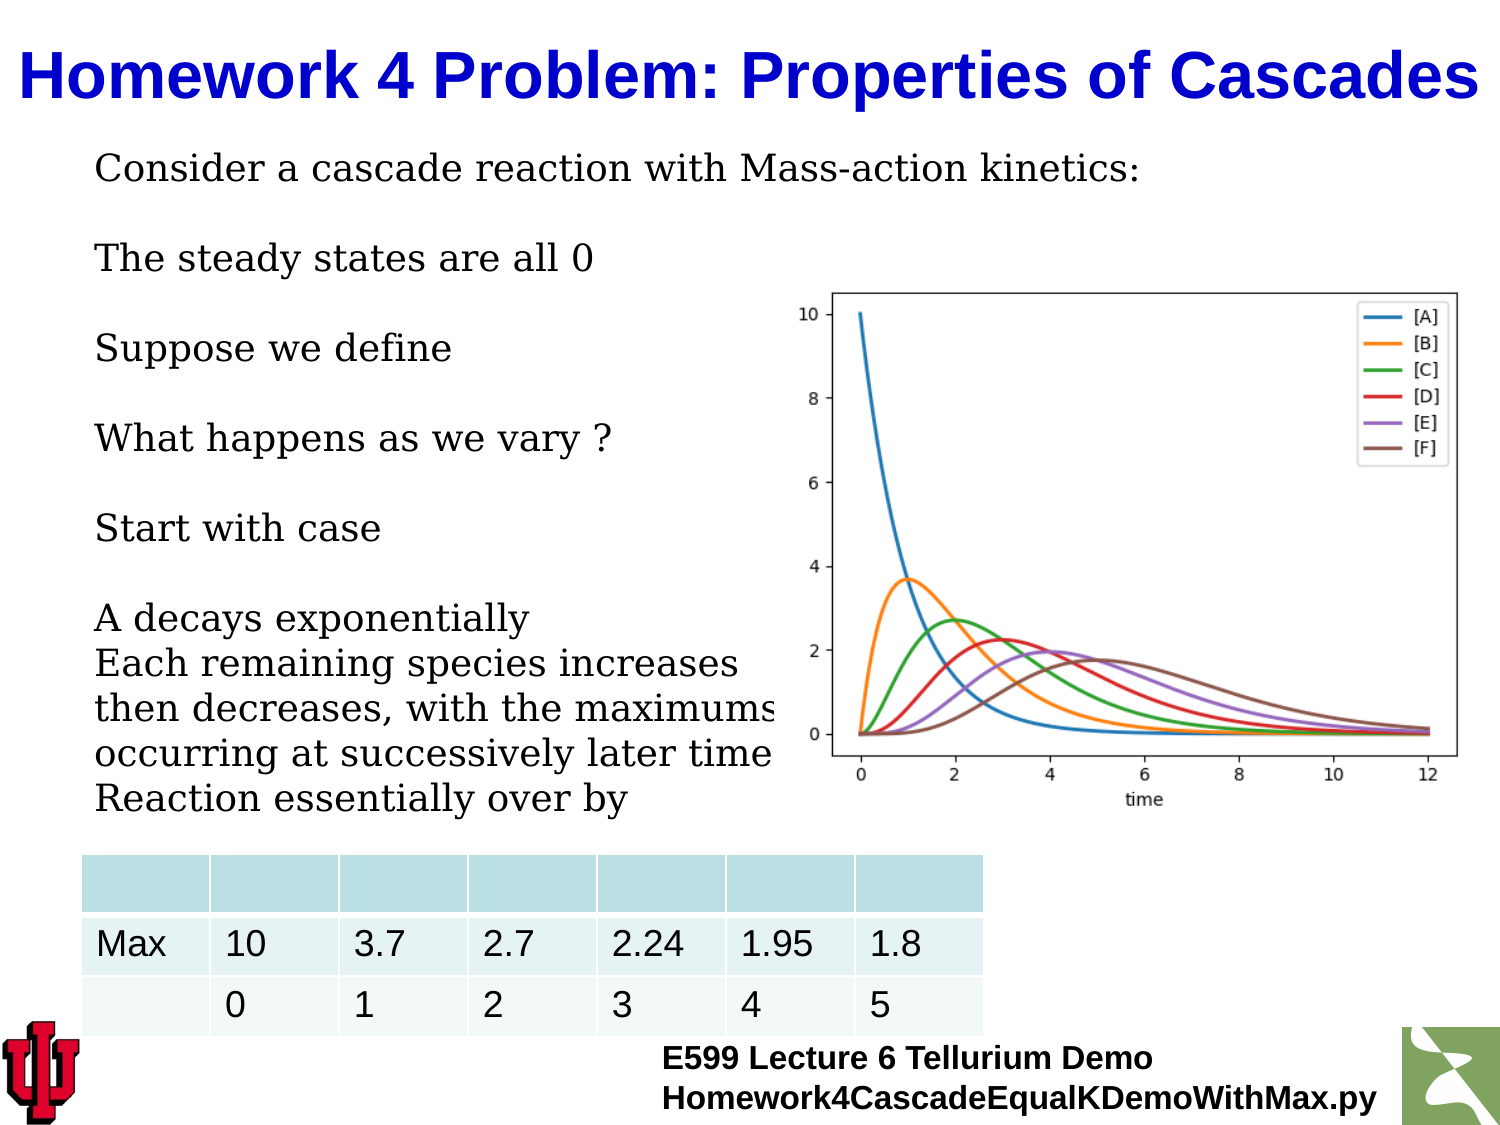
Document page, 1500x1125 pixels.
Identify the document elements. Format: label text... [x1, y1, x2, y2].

picture [1402, 1027, 1500, 1125]
text_box E599 Lecture 6 Tellurium Demo Homework4CascadeEqualKDemoWithMax.py [647, 1029, 1393, 1124]
title Homework 4 Problem: Properties of Cascades [0, 19, 1500, 112]
picture [774, 265, 1498, 816]
text_box [0, 556, 769, 663]
text_box [0, 112, 1500, 478]
picture [0, 1020, 80, 1125]
